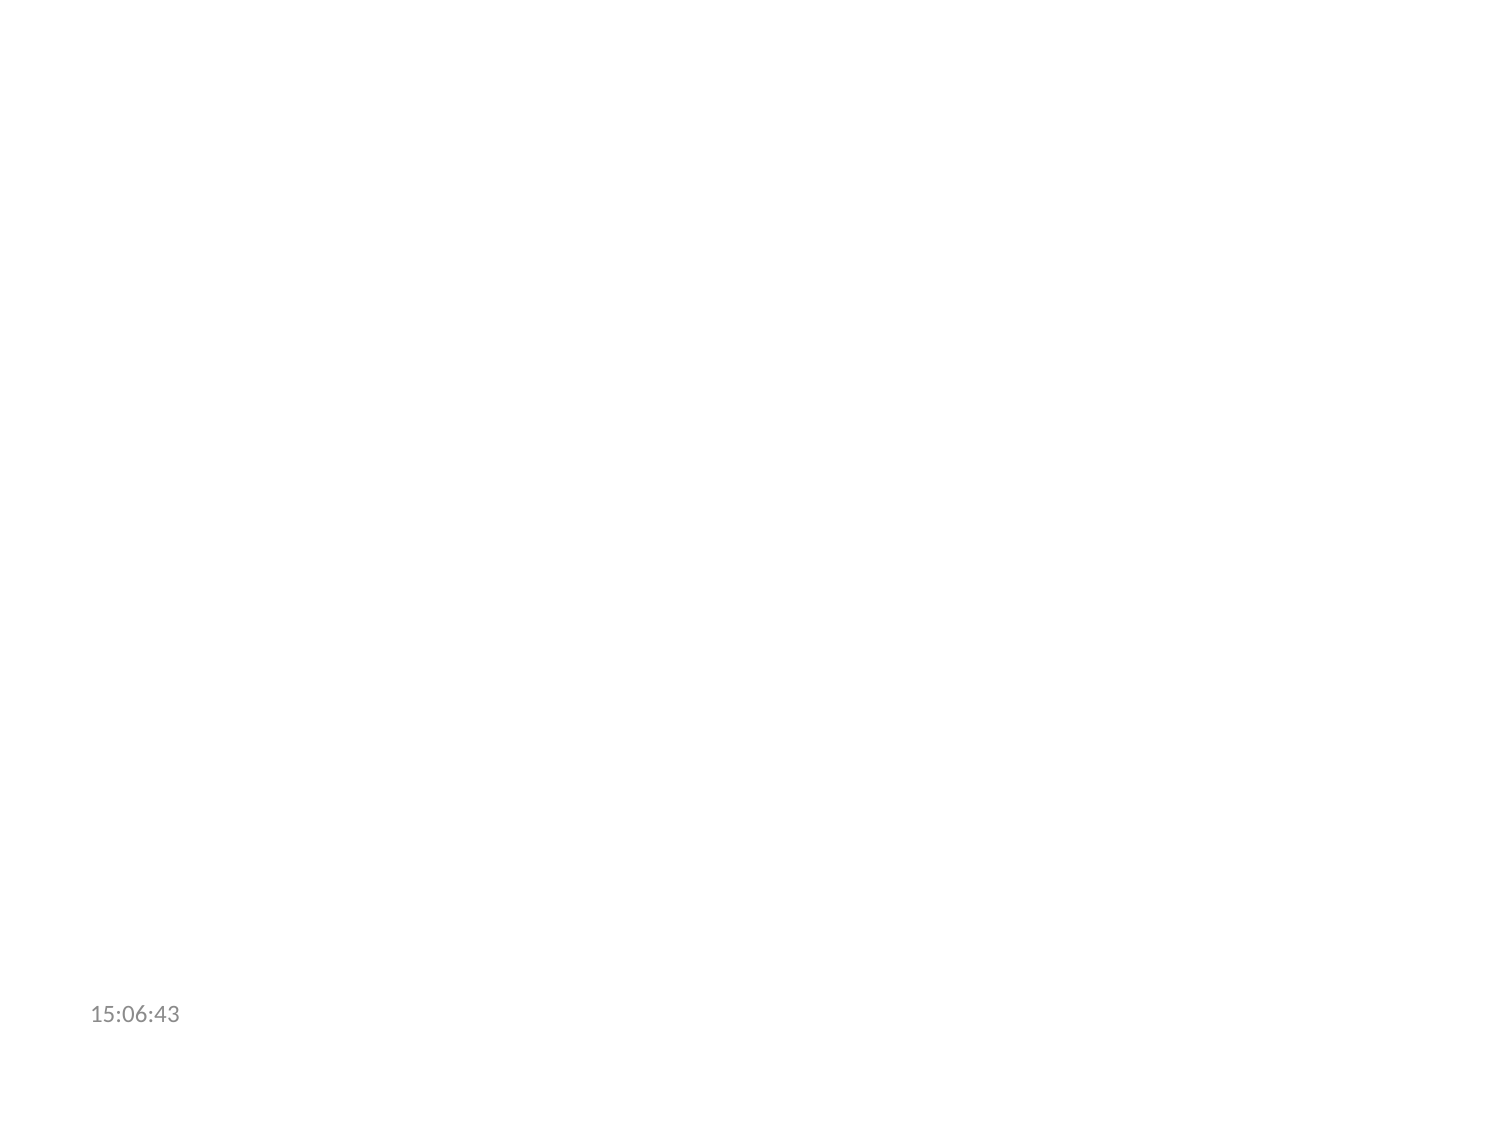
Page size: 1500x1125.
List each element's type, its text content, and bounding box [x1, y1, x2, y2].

text_box 15:35:09 [75, 982, 425, 1043]
